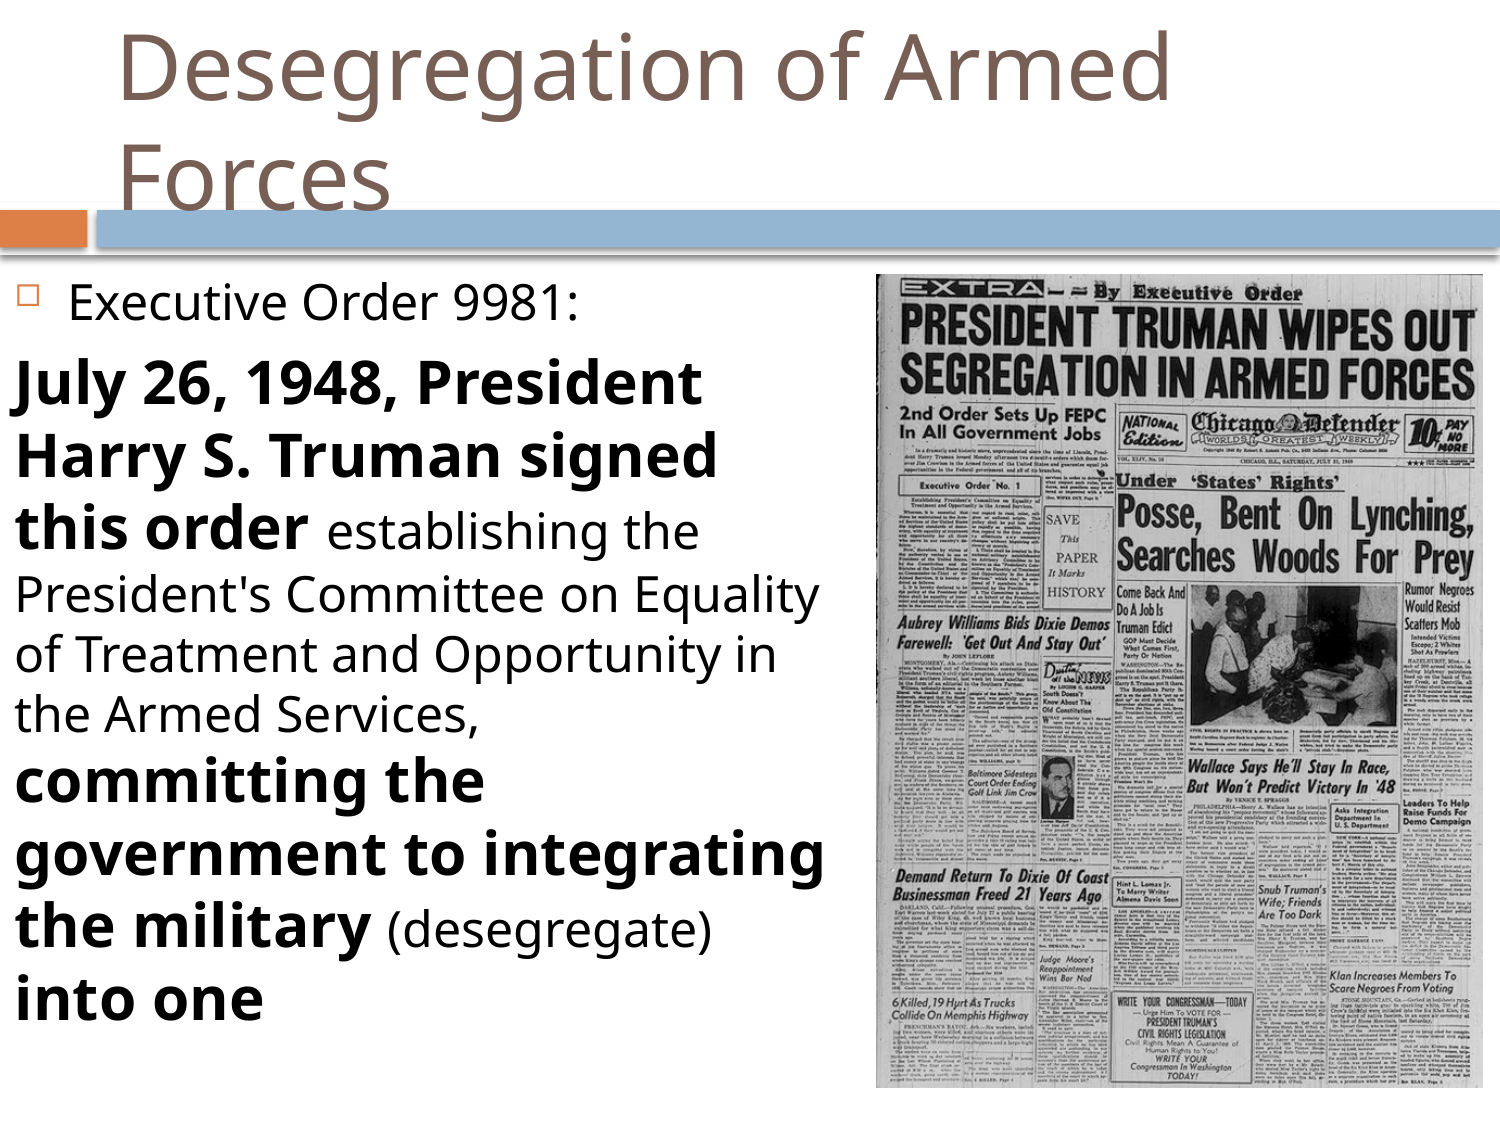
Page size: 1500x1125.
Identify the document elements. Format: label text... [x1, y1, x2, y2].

picture [876, 274, 1483, 1088]
title Desegregation of Armed Forces [100, 37, 1438, 200]
list Executive Order 9981: July 26, 1948, President Harry S. Truman signed this order establishing the President's Committee on Equality of Treatment and Opportunity in the Armed Services, committing the government to integrating the military (desegregate) into one [0, 262, 863, 1113]
